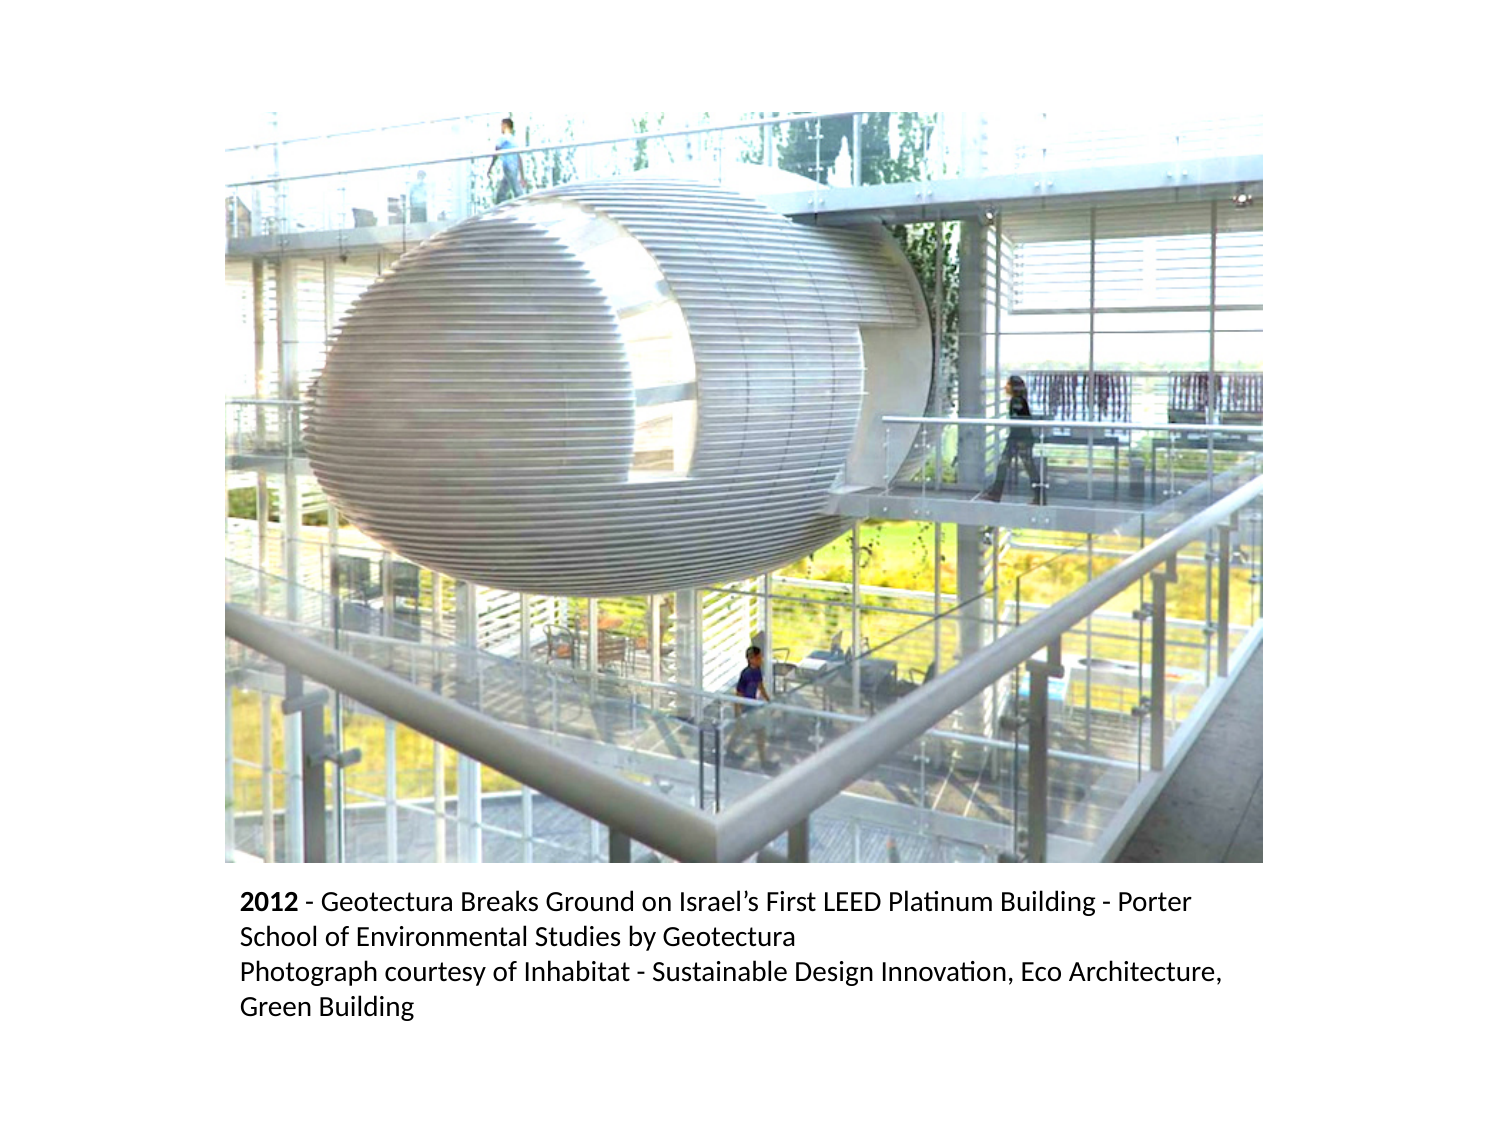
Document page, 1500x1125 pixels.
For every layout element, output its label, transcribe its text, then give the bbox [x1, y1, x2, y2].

text_box 2012 - Geotectura Breaks Ground on Israel’s First LEED Platinum Building - Porter School of Environmental Studies by Geotectura Photograph courtesy of Inhabitat - Sustainable Design Innovation, Eco Architecture, Green Building [225, 875, 1263, 1075]
picture [224, 112, 1264, 863]
